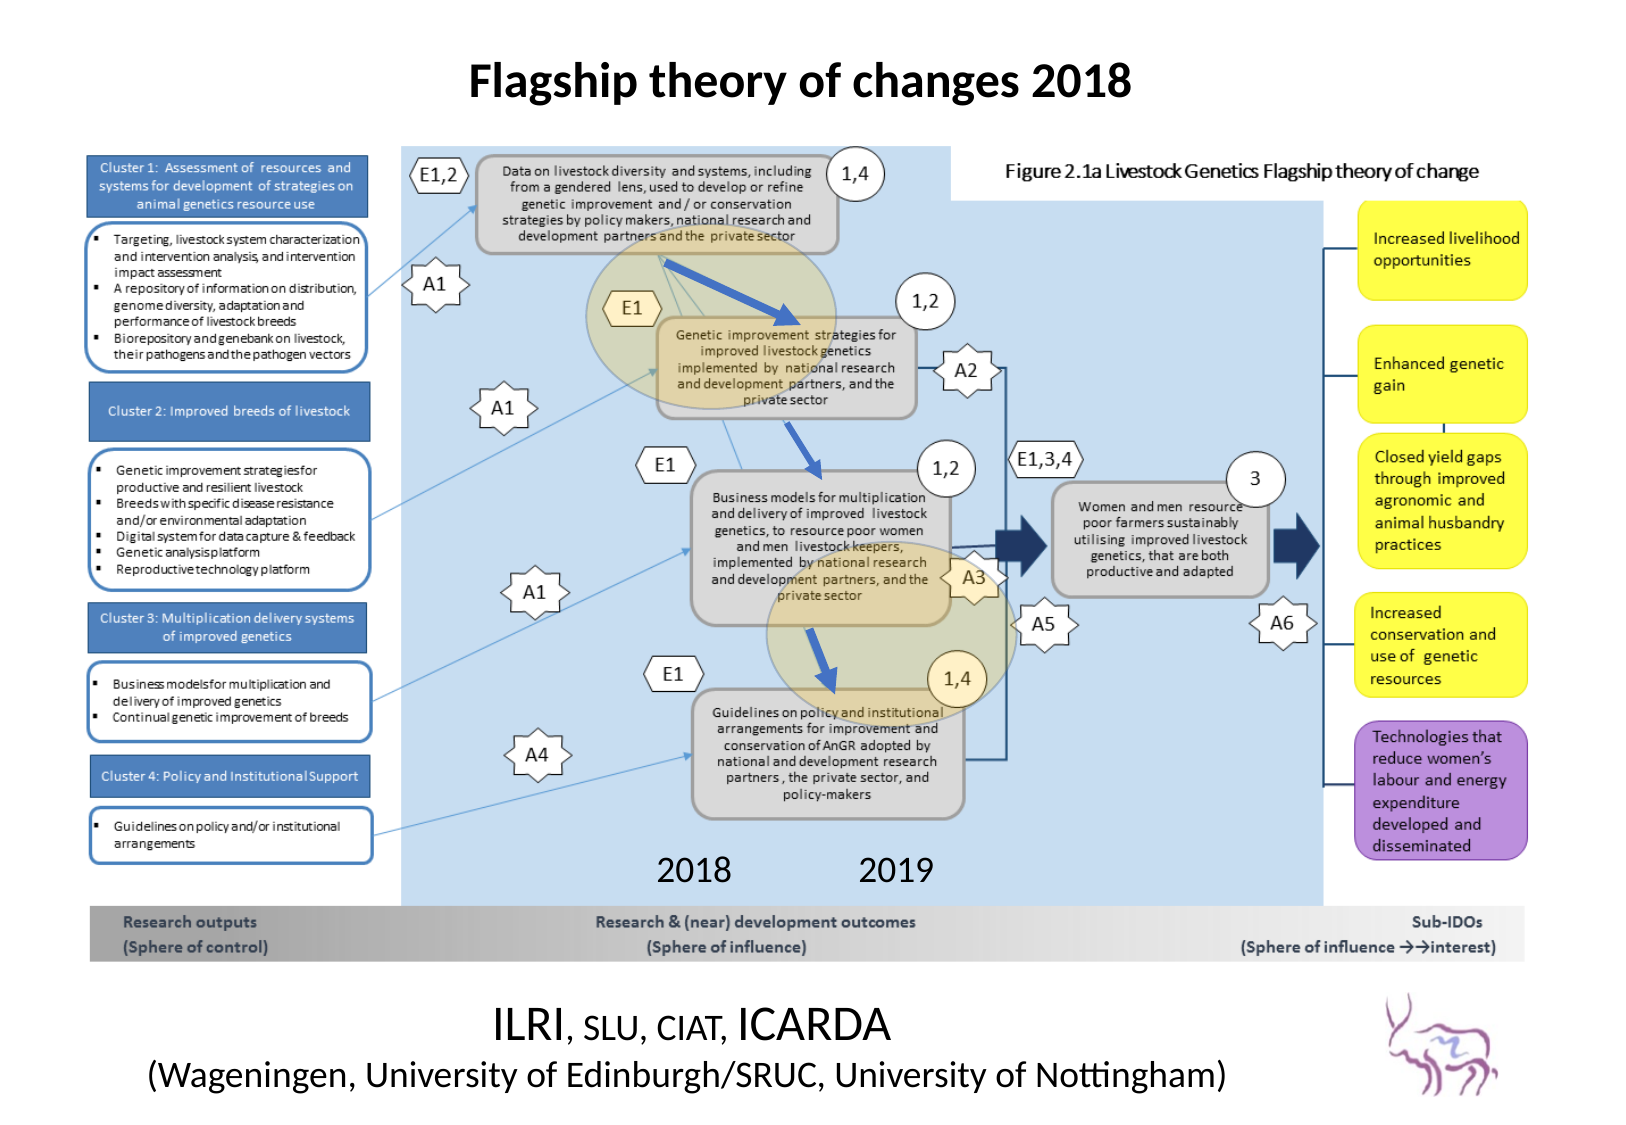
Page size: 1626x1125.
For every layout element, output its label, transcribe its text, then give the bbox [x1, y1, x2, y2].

text_box Flagship theory of changes 2018 [62, 39, 1540, 115]
picture [1385, 992, 1499, 1097]
text_box ILRI, SLU, CIAT, ICARDA (Wageningen, University of Edinburgh/SRUC, University of Nottingham) [131, 982, 1252, 1103]
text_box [664, 262, 801, 325]
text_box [809, 628, 835, 695]
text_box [786, 422, 823, 480]
picture [82, 145, 1536, 964]
